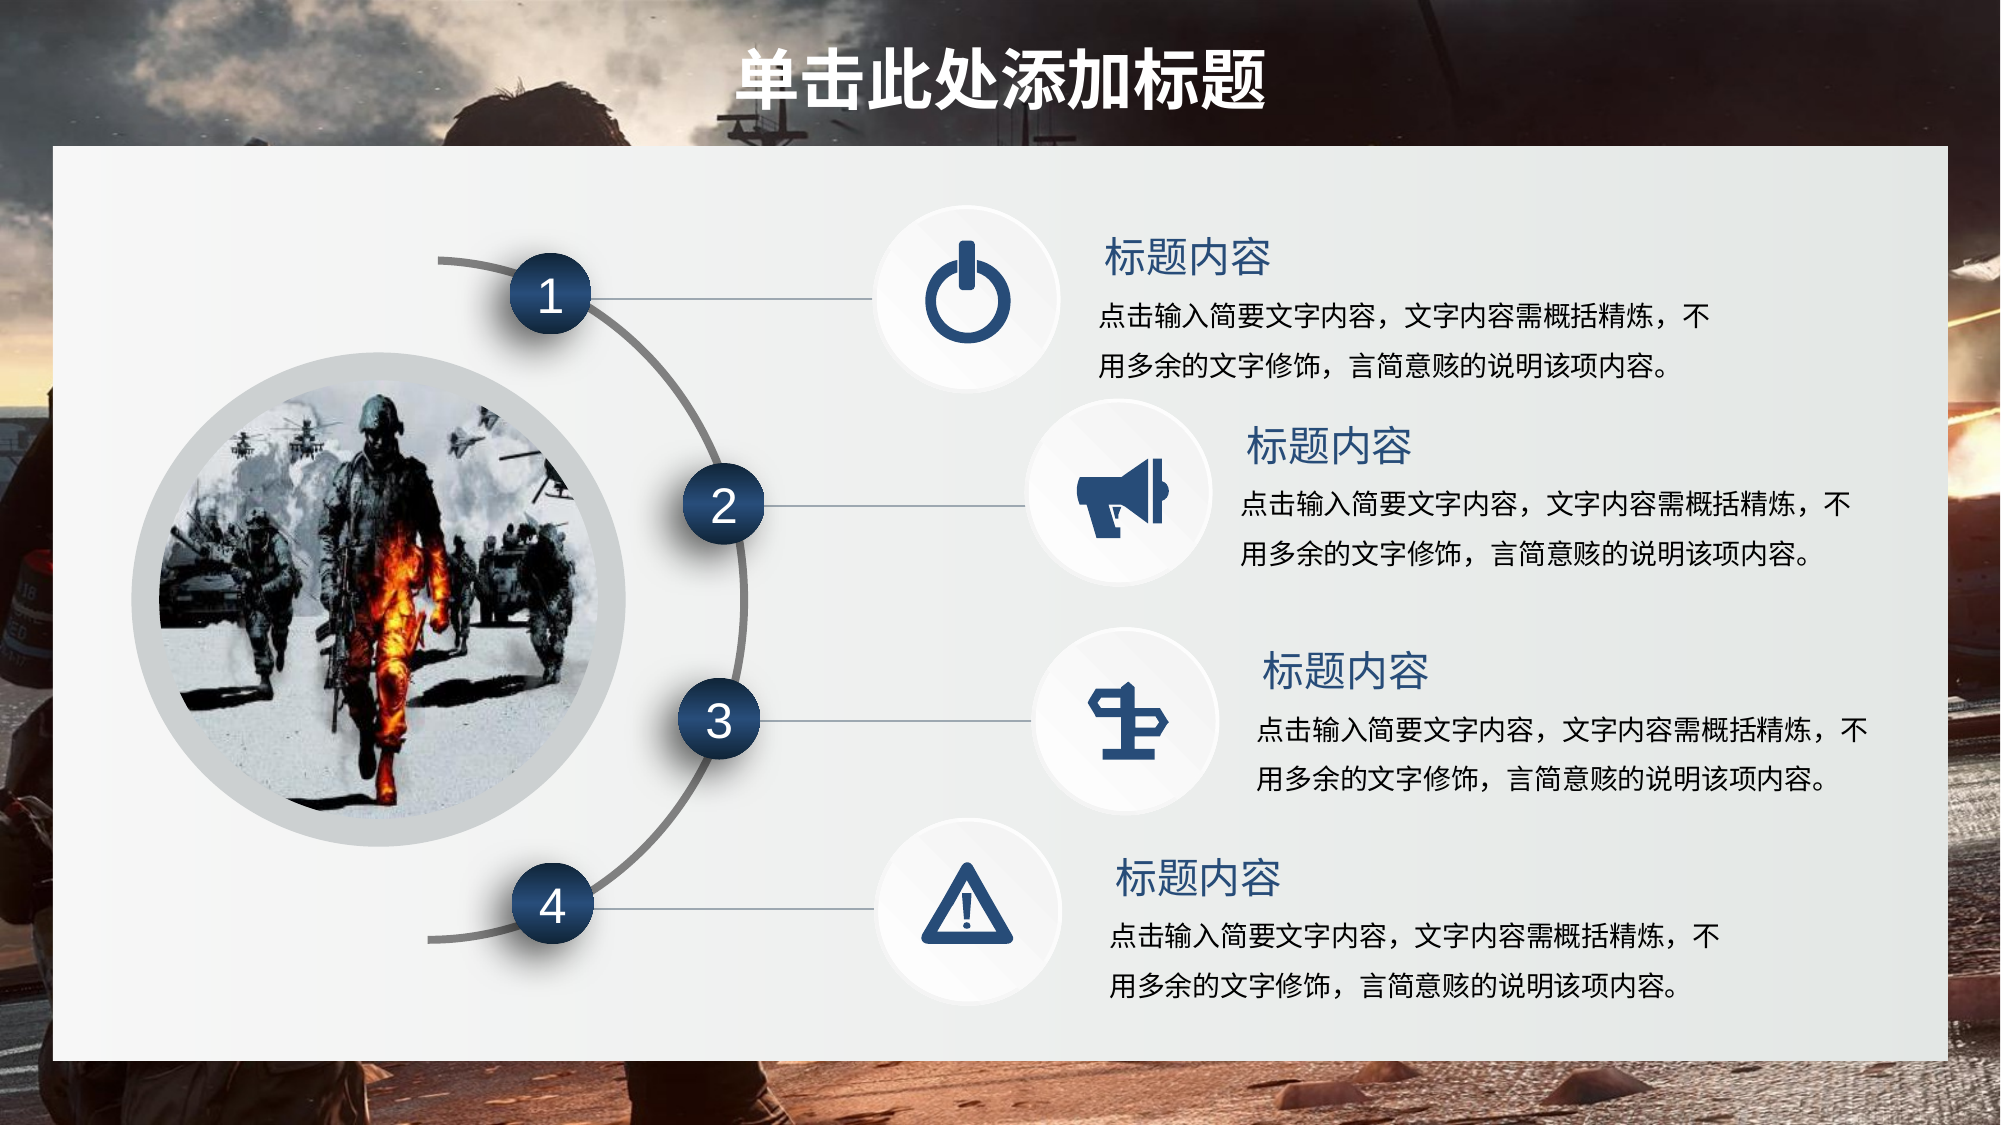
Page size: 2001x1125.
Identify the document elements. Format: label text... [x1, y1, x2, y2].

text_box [1031, 627, 1220, 816]
text_box 2 [681, 462, 766, 546]
text_box 标题内容 [1242, 634, 1450, 685]
text_box [732, 575, 750, 674]
text_box 点击输入简要文字内容，文字内容需概括精炼，不用多余的文字修饰，言简意赅的说明该项内容。 [1236, 685, 1903, 806]
text_box [426, 931, 473, 945]
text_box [131, 352, 626, 847]
text_box 点击输入简要文字内容，文字内容需概括精炼，不用多余的文字修饰，言简意赅的说明该项内容。 [1089, 892, 1755, 1013]
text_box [1024, 398, 1213, 587]
text_box 标题内容 [1095, 841, 1303, 892]
text_box 4 [510, 861, 595, 946]
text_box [874, 817, 1063, 1006]
text_box [436, 255, 484, 270]
text_box 标题内容 [1084, 221, 1292, 271]
text_box 点击输入简要文字内容，文字内容需概括精炼，不用多余的文字修饰，言简意赅的说明该项内容。 [1220, 460, 1887, 581]
text_box [603, 311, 718, 450]
picture [0, 0, 2001, 1125]
text_box 3 [677, 676, 762, 761]
text_box 单击此处添加标题 [718, 30, 1283, 125]
text_box 点击输入简要文字内容，文字内容需概括精炼，不用多余的文字修饰，言简意赅的说明该项内容。 [1078, 271, 1745, 392]
text_box [597, 797, 690, 890]
text_box [52, 146, 1948, 1061]
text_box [872, 205, 1061, 394]
text_box 标题内容 [1226, 409, 1434, 460]
text_box 1 [508, 251, 593, 336]
